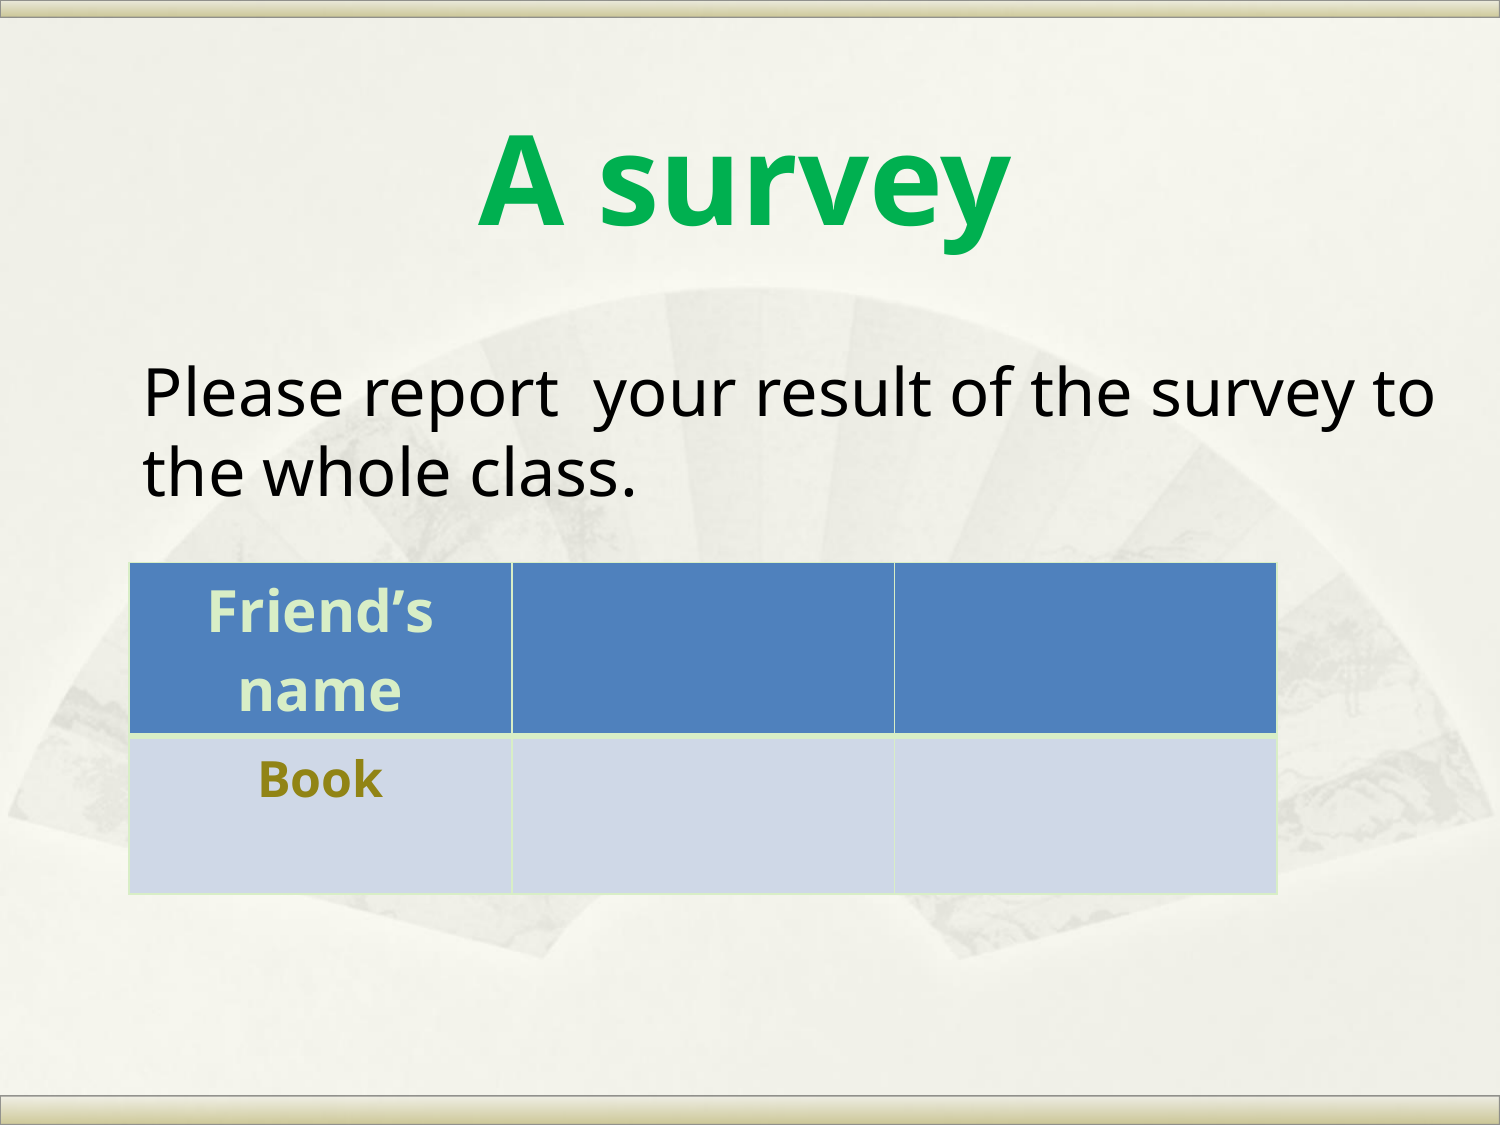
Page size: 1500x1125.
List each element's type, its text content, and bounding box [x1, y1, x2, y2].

table_cell [895, 739, 1276, 893]
list Please report your result of the survey to the whole class. [128, 262, 1500, 1005]
table_cell [513, 739, 894, 893]
title A survey [70, 82, 1421, 270]
table_cell Book [130, 739, 511, 893]
table_header Friend’s name [130, 563, 511, 733]
table_header [513, 563, 894, 733]
picture [0, 0, 1500, 1125]
table_header [895, 563, 1276, 733]
